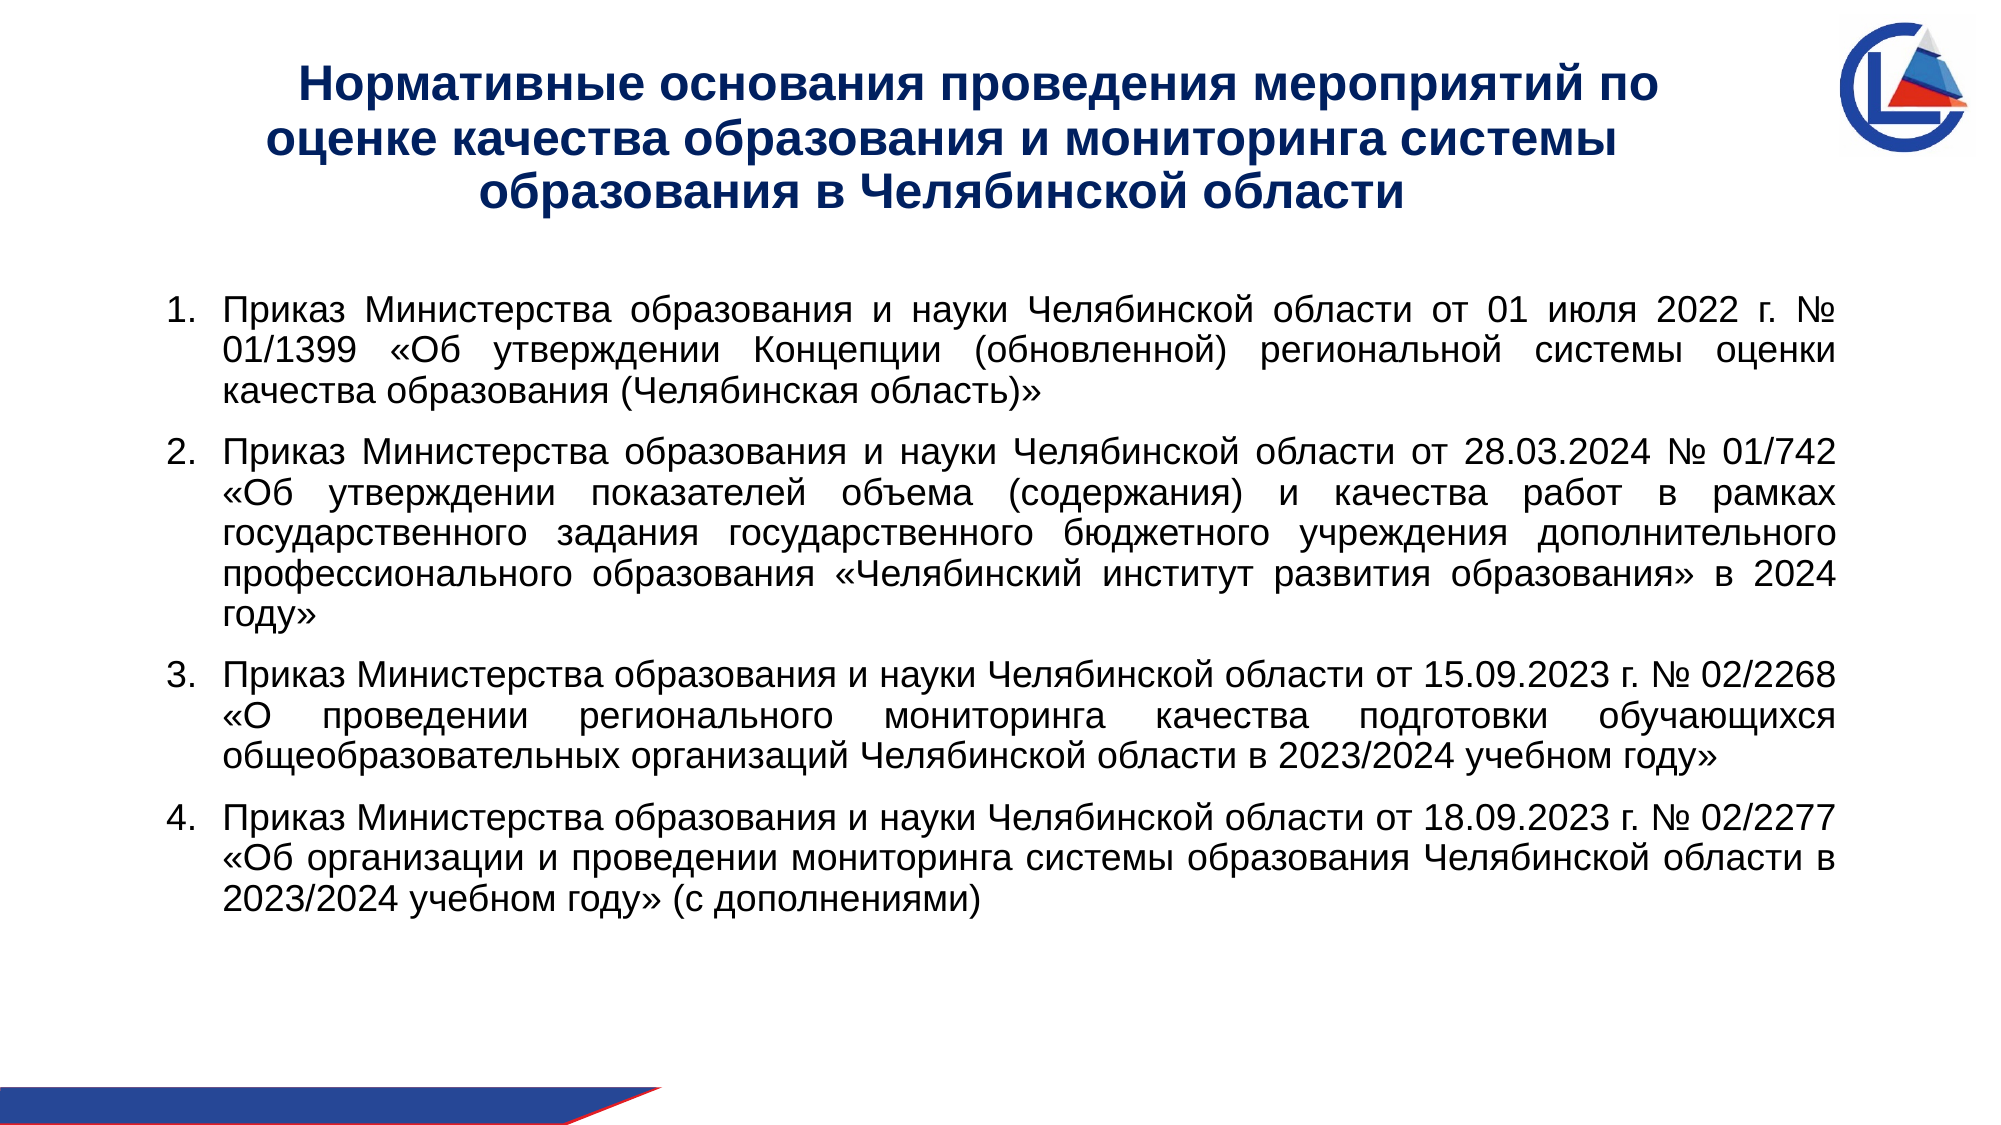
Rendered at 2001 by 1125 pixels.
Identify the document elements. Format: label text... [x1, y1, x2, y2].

title Нормативные основания проведения мероприятий по оценке качества образования и мониторинга системы образования в Челябинской области [150, 37, 1734, 241]
picture [1839, 14, 1976, 157]
list Приказ Министерства образования и науки Челябинской области от 01 июля 2022 г. № 01/1399 «Об утверждении Концепции (обновленной) региональной системы оценки качества образования (Челябинская область)» Приказ Министерства образования и науки Челябинской области от 28.03.2024 № 01/742 «Об утверждении показателей объема (содержания) и качества работ в рамках государственного задания государственного бюджетного учреждения дополнительного профессионального образования «Челябинский институт развития образования» в 2024 году» Приказ Министерства образования и науки Челябинской области от 15.09.2023 г. № 02/2268 «О проведении регионального мониторинга качества подготовки обучающихся общеобразовательных организаций Челябинской области в 2023/2024 учебном году» Приказ Министерства образования и науки Челябинской области от 18.09.2023 г. № 02/2277 «Об организации и проведении мониторинга системы образования Челябинской области в 2023/2024 учебном году» (с дополнениями) [150, 282, 1853, 1064]
